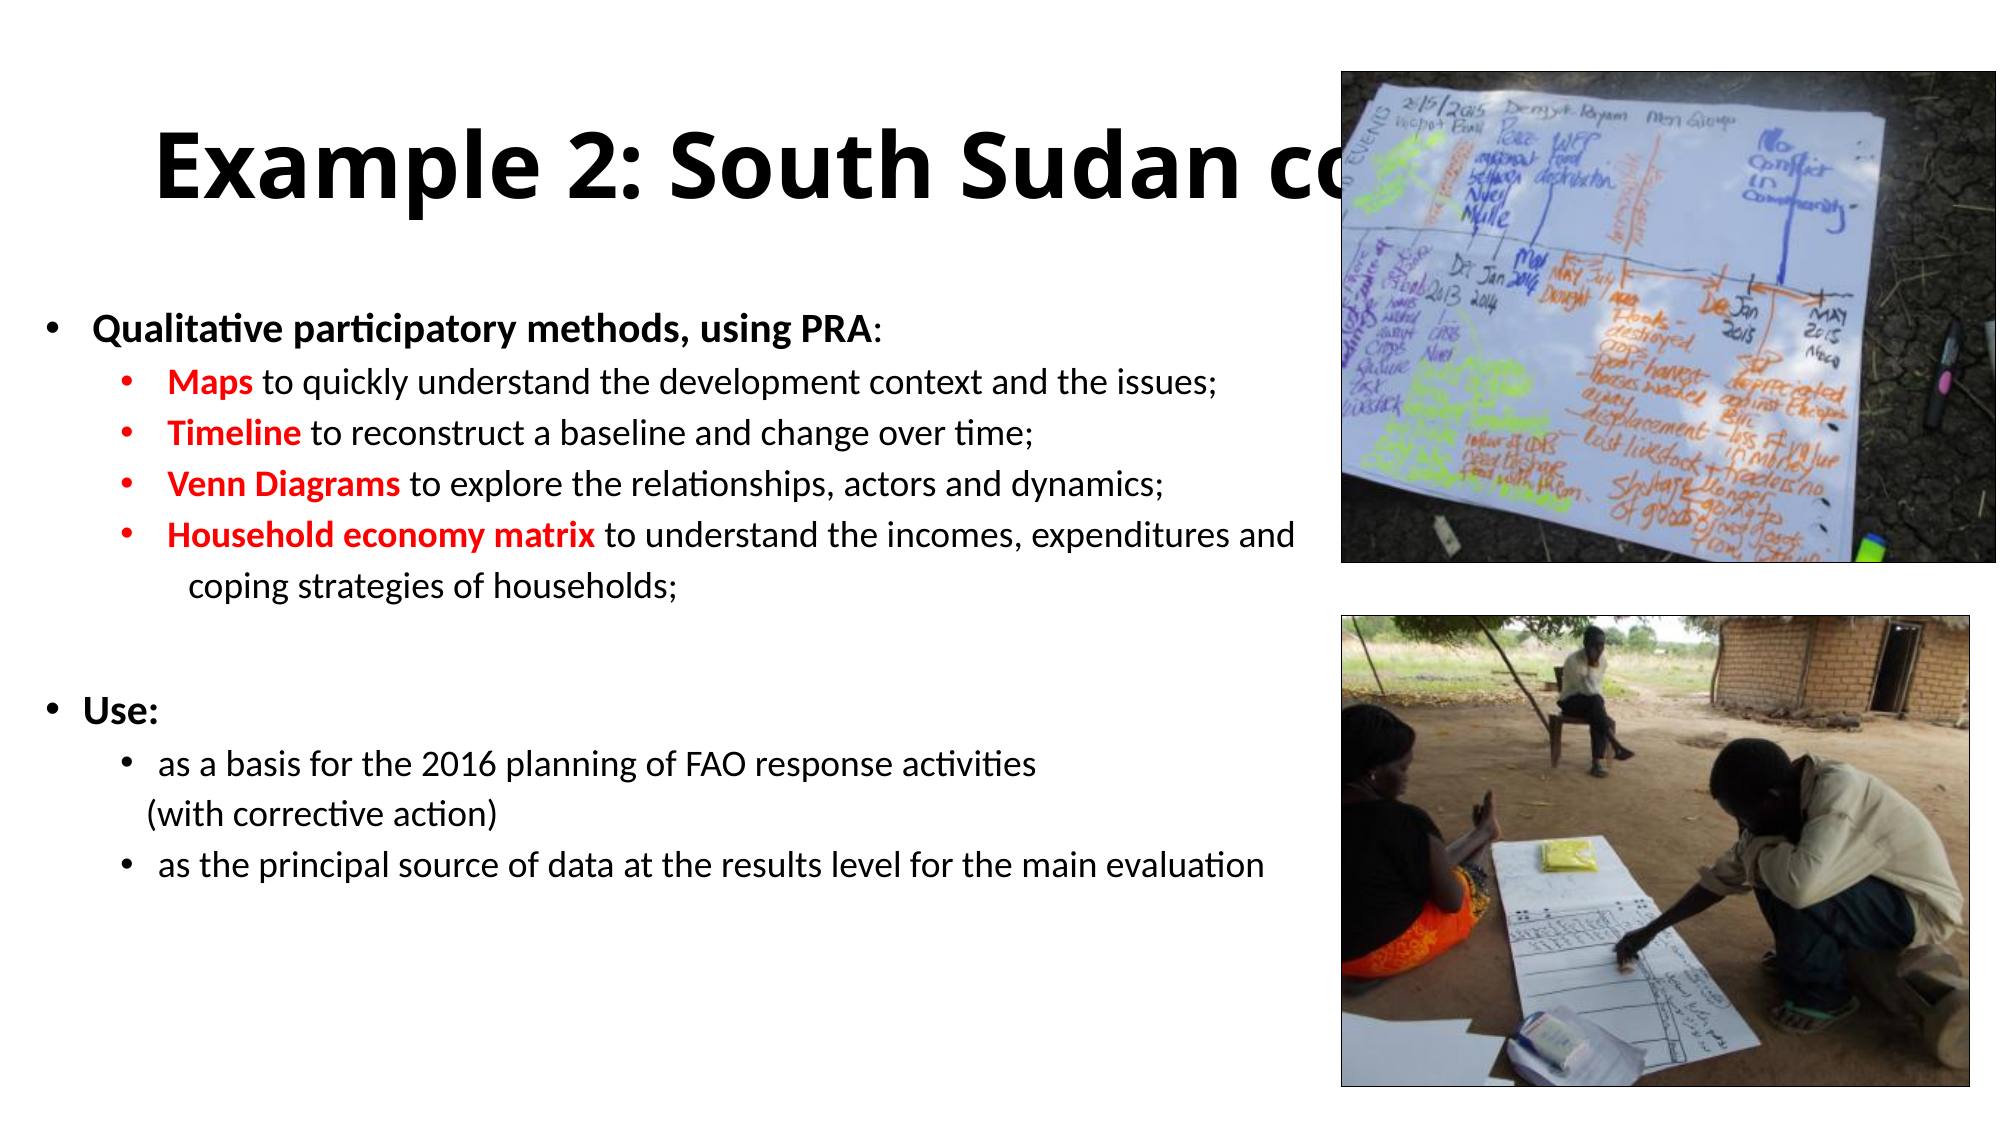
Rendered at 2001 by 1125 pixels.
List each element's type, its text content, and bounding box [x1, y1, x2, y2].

picture [1341, 71, 1996, 563]
list Qualitative participatory methods, using PRA: Maps to quickly understand the development context and the issues; Timeline to reconstruct a baseline and change over time; Venn Diagrams to explore the relationships, actors and dynamics; Household economy matrix to understand the incomes, expenditures and coping strategies of households; Use: as a basis for the 2016 planning of FAO response activities (with corrective action) as the principal source of data at the results level for the main evaluation [30, 299, 1863, 1014]
title Example 2: South Sudan contd. [137, 59, 1863, 278]
picture [1341, 615, 1970, 1087]
